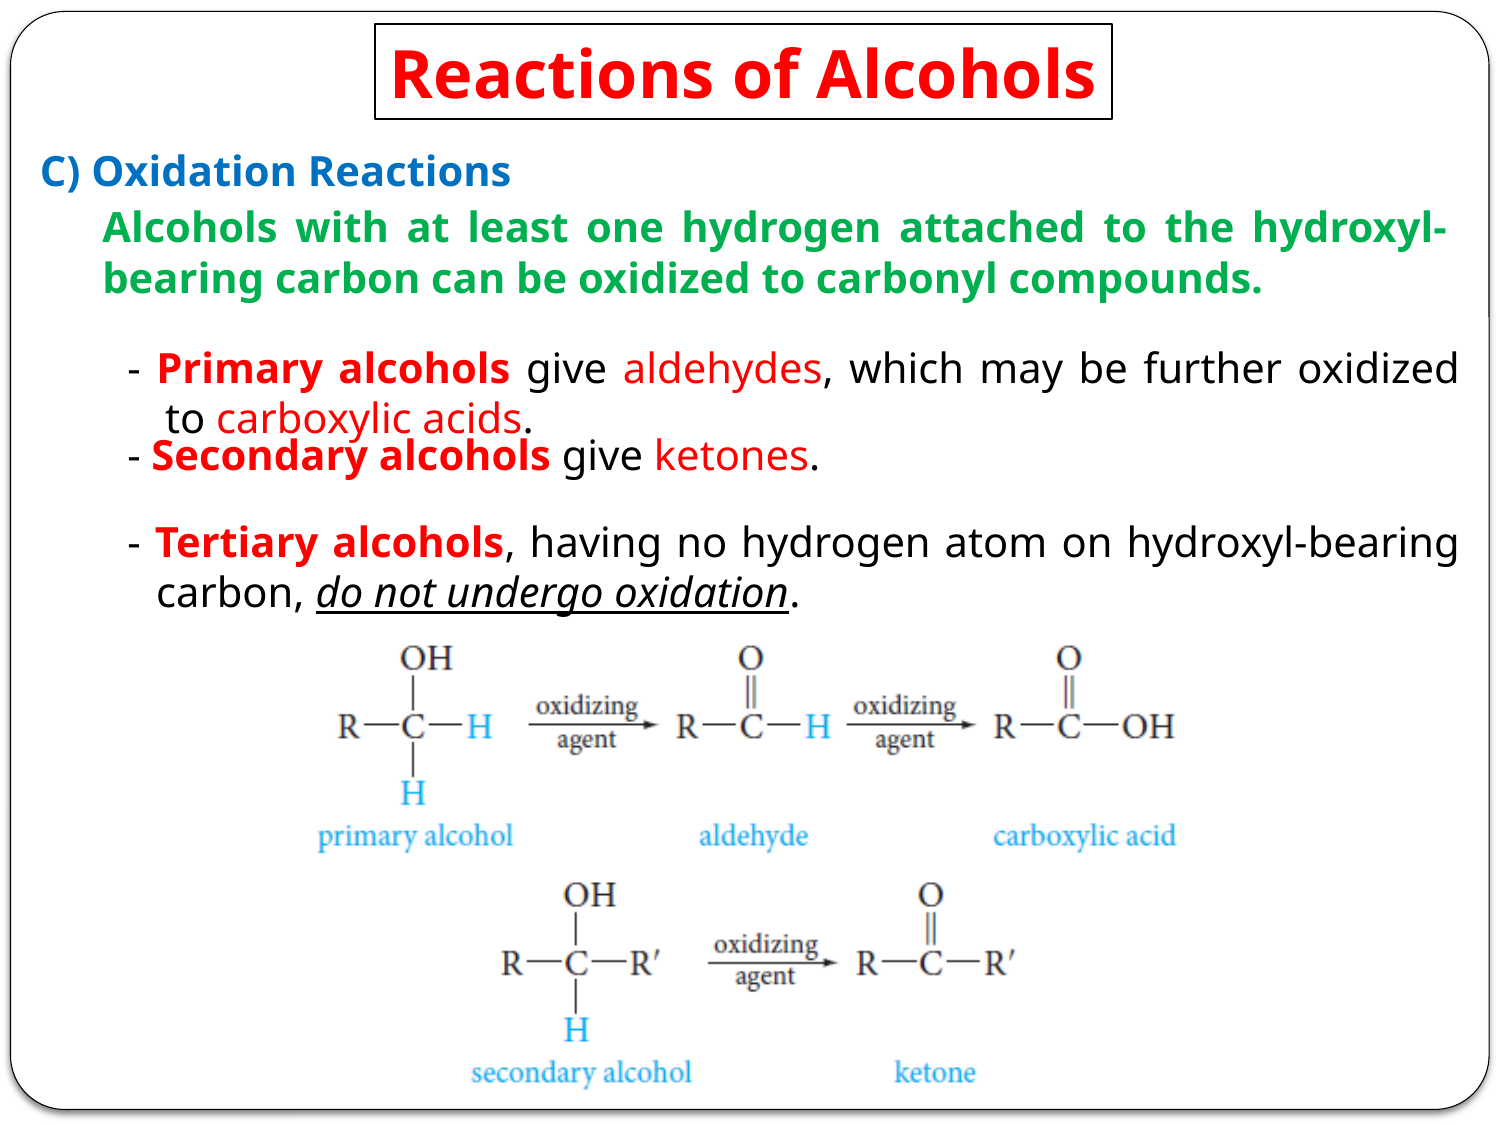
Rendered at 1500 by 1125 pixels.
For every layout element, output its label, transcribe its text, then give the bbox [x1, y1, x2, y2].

text_box - Tertiary alcohols, having no hydrogen atom on hydroxyl-bearing carbon, do not undergo oxidation. [112, 508, 1475, 624]
text_box - Primary alcohols give aldehydes, which may be further oxidized to carboxylic acids. [112, 334, 1475, 421]
text_box - Secondary alcohols give ketones. [112, 421, 1475, 487]
picture [312, 638, 1188, 1097]
text_box C) Oxidation Reactions [24, 137, 1390, 203]
text_box Reactions of Alcohols [374, 23, 1113, 120]
text_box Alcohols with at least one hydrogen attached to the hydroxyl-bearing carbon can be oxidized to carbonyl compounds. [87, 193, 1463, 309]
